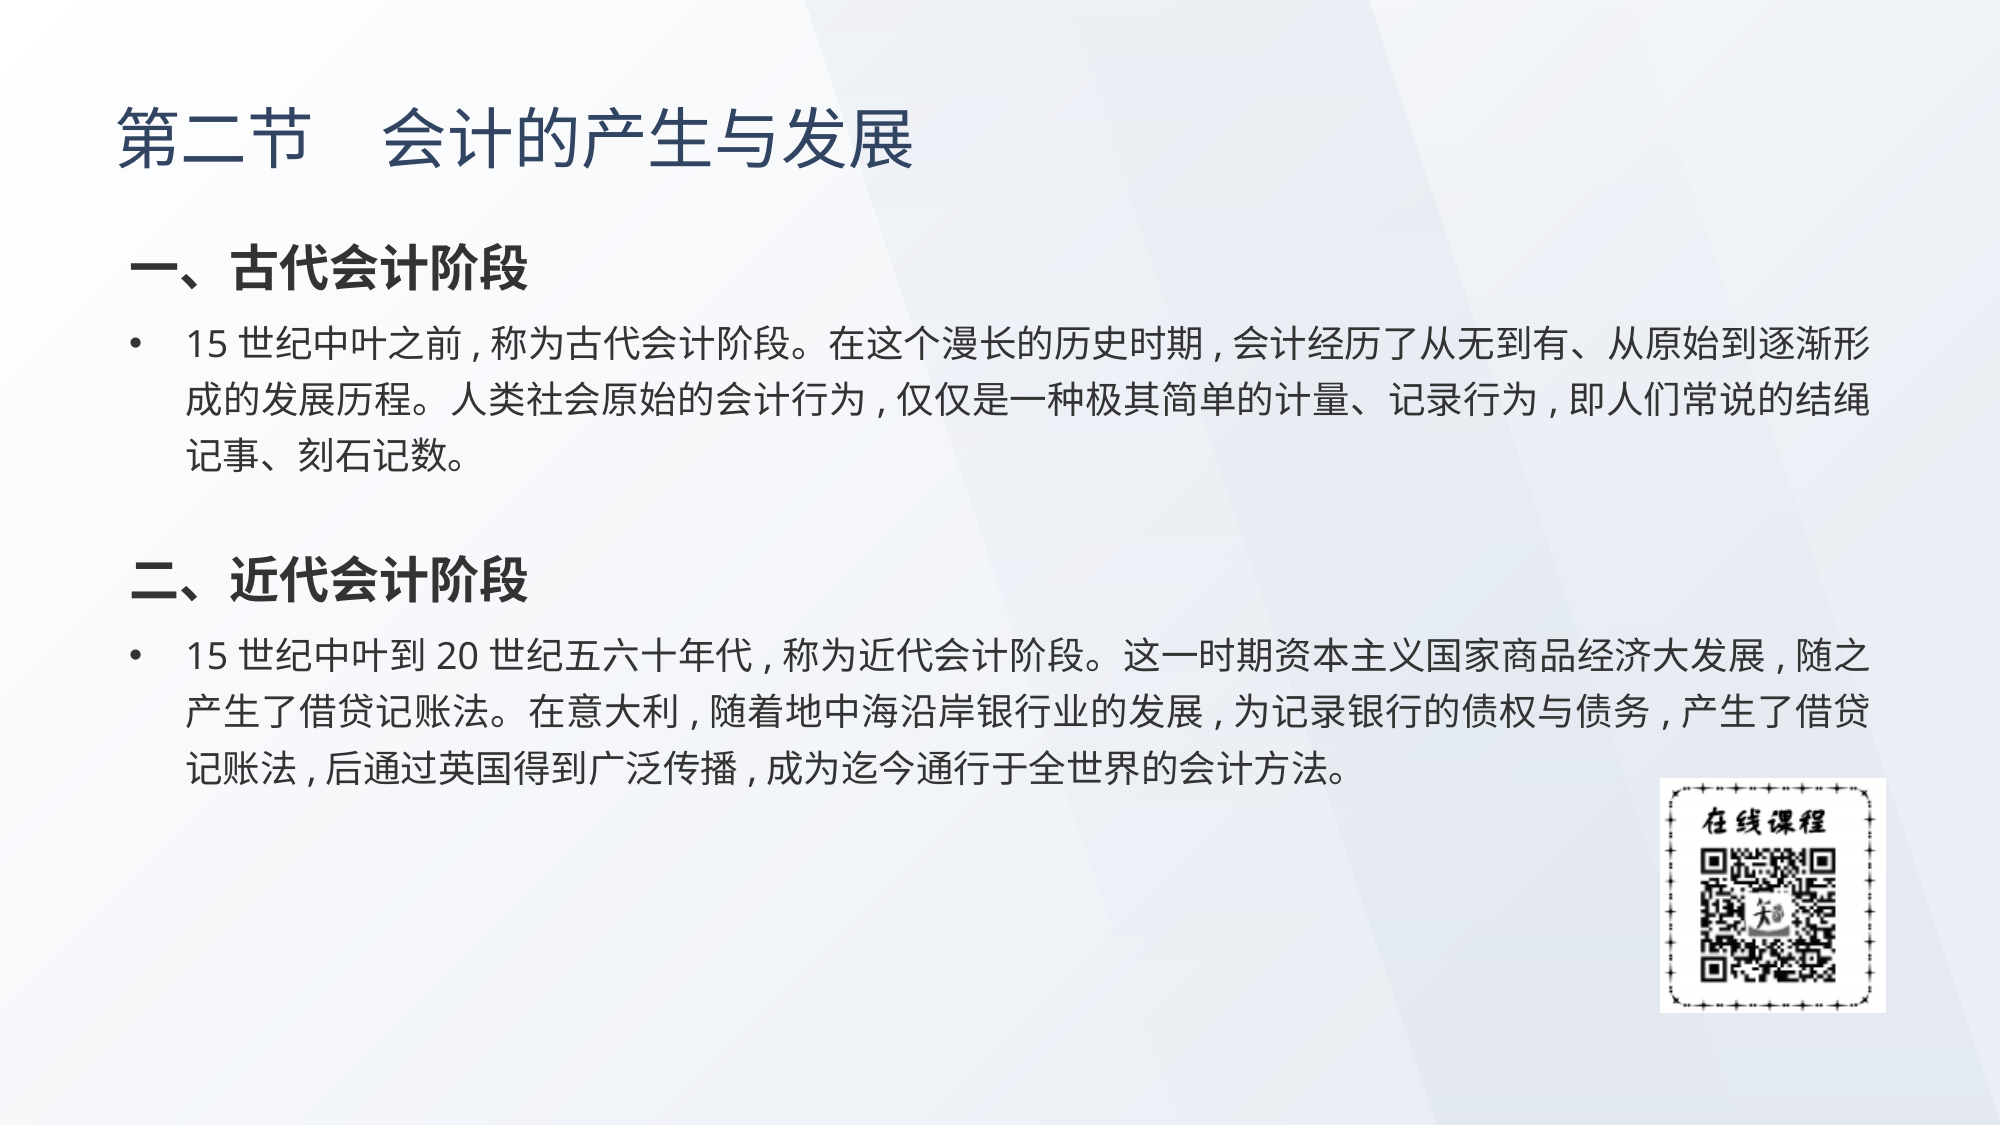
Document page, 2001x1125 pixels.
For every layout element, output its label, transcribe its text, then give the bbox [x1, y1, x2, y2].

title 第二节 会计的产生与发展 [114, 59, 1886, 178]
picture [1660, 778, 1886, 1014]
text_box 一、古代会计阶段 15世纪中叶之前,称为古代会计阶段。在这个漫长的历史时期,会计经历了从无到有、从原始到逐渐形成的发展历程。人类社会原始的会计行为,仅仅是一种极其简单的计量、记录行为,即人们常说的结绳记事、刻石记数。 二、近代会计阶段 15世纪中叶到20世纪五六十年代,称为近代会计阶段。这一时期资本主义国家商品经济大发展,随之产生了借贷记账法。在意大利,随着地中海沿岸银行业的发展,为记录银行的债权与债务,产生了借贷记账法,后通过英国得到广泛传播,成为迄今通行于全世界的会计方法。 [114, 213, 1886, 1013]
